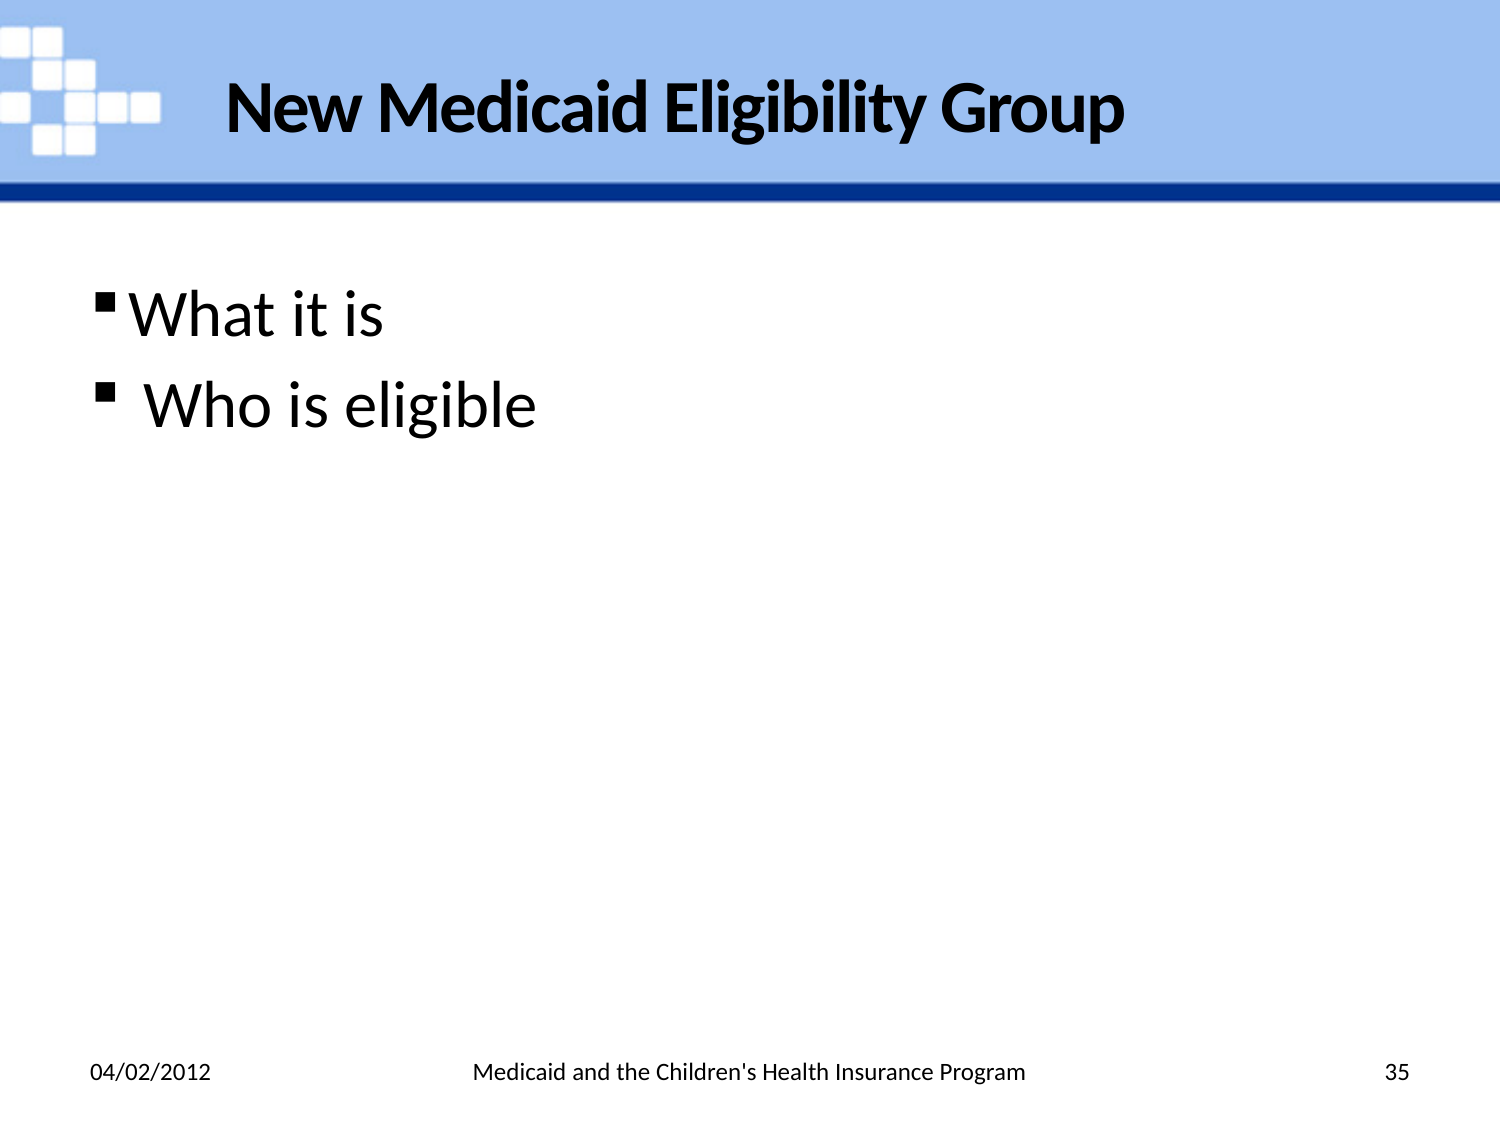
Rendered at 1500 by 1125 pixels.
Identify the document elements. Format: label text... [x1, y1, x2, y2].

slide_number 35 [1074, 1040, 1425, 1100]
list What it is Who is eligible [75, 262, 1425, 1005]
picture [0, 0, 1500, 1125]
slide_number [75, 1040, 425, 1100]
title New Medicaid Eligibility Group [75, 12, 1425, 193]
footer Medicaid and the Children's Health Insurance Program [425, 1040, 1074, 1100]
